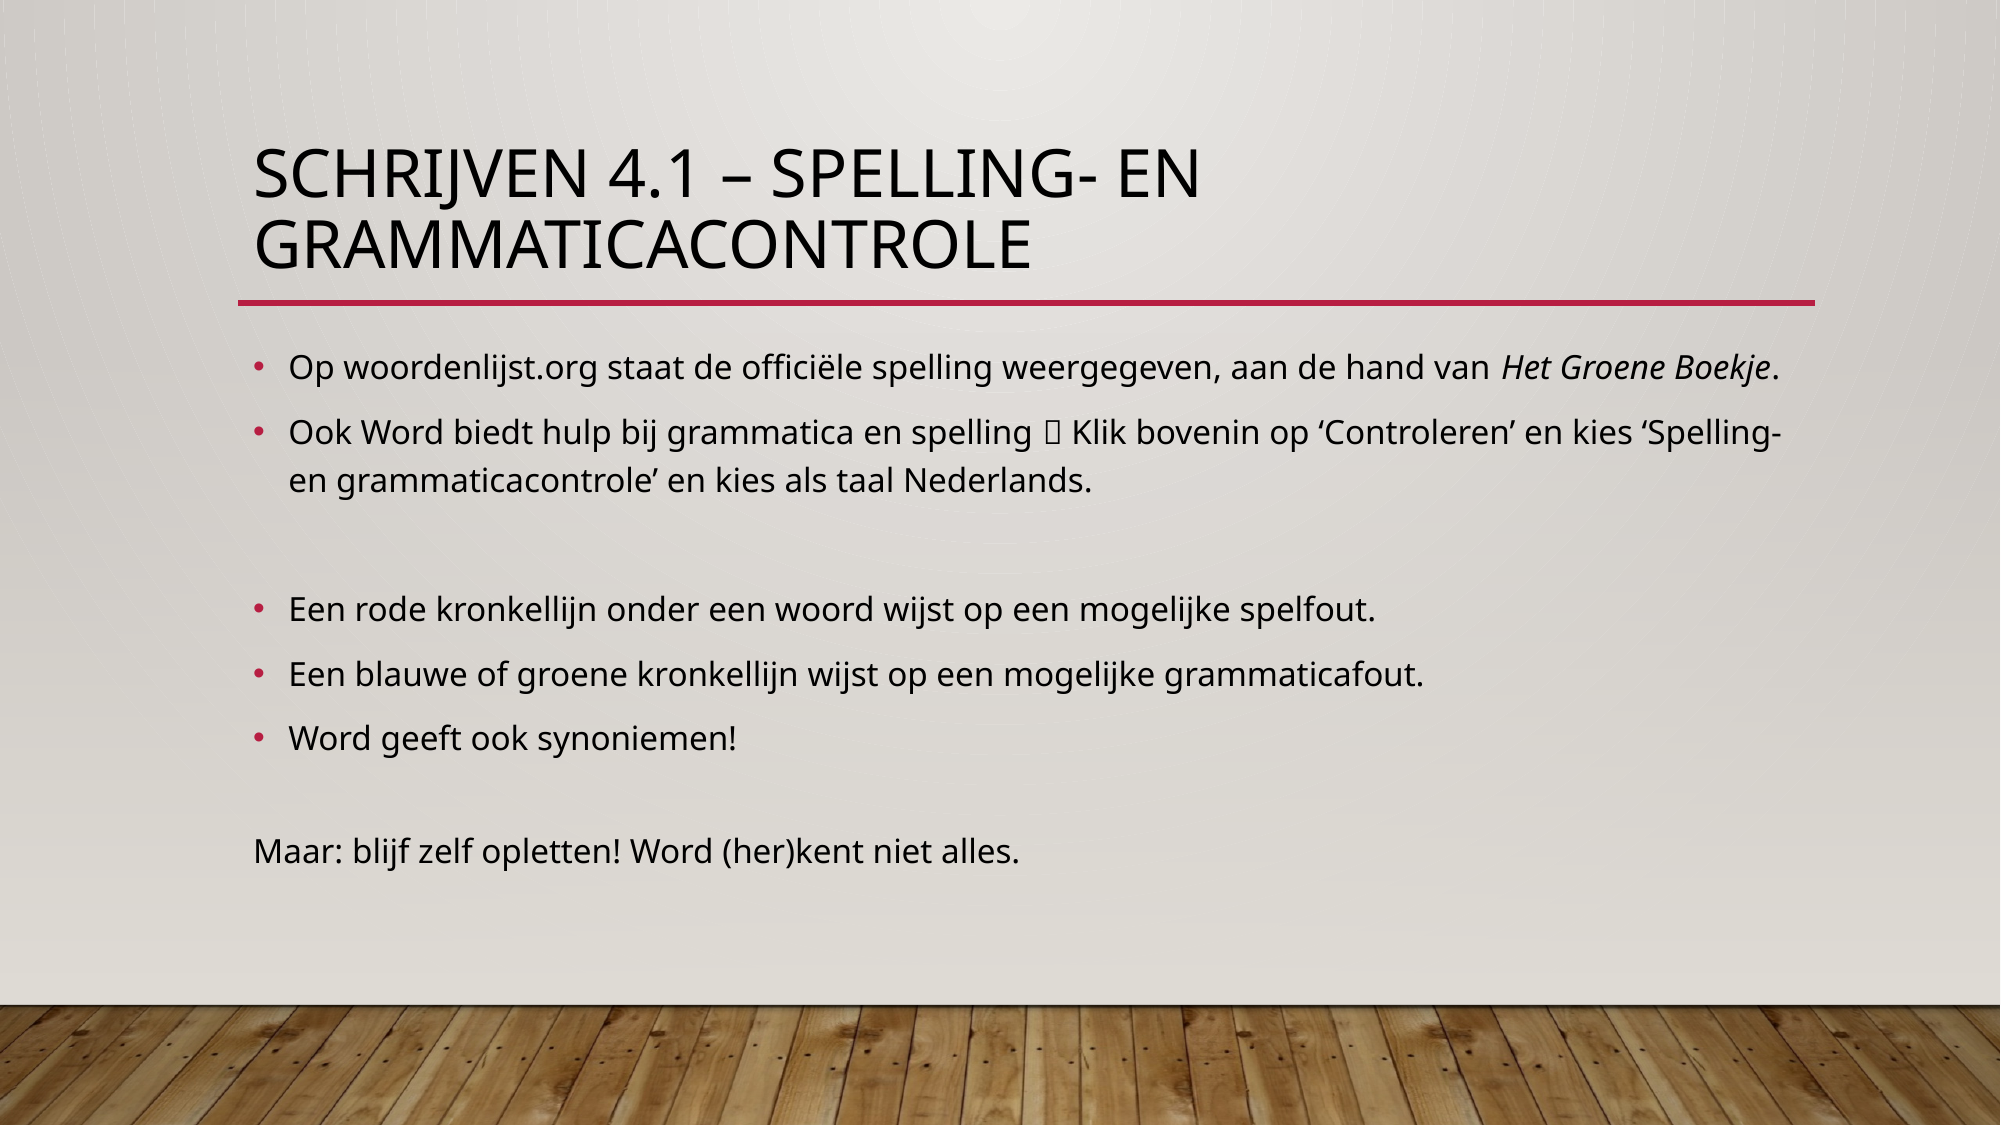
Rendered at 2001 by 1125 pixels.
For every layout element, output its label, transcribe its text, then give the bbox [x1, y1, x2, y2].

picture [0, 1005, 2000, 1125]
list Op woordenlijst.org staat de officiële spelling weergegeven, aan de hand van Het Groene Boekje. Ook Word biedt hulp bij grammatica en spelling  Klik bovenin op ‘Controleren’ en kies ‘Spelling- en grammaticacontrole’ en kies als taal Nederlands. Een rode kronkellijn onder een woord wijst op een mogelijke spelfout. Een blauwe of groene kronkellijn wijst op een mogelijke grammaticafout. Word geeft ook synoniemen! Maar: blijf zelf opletten! Word (her)kent niet alles. [238, 330, 1814, 897]
title Schrijven 4.1 – spelling- en grammaticacontrole [238, 131, 1814, 305]
